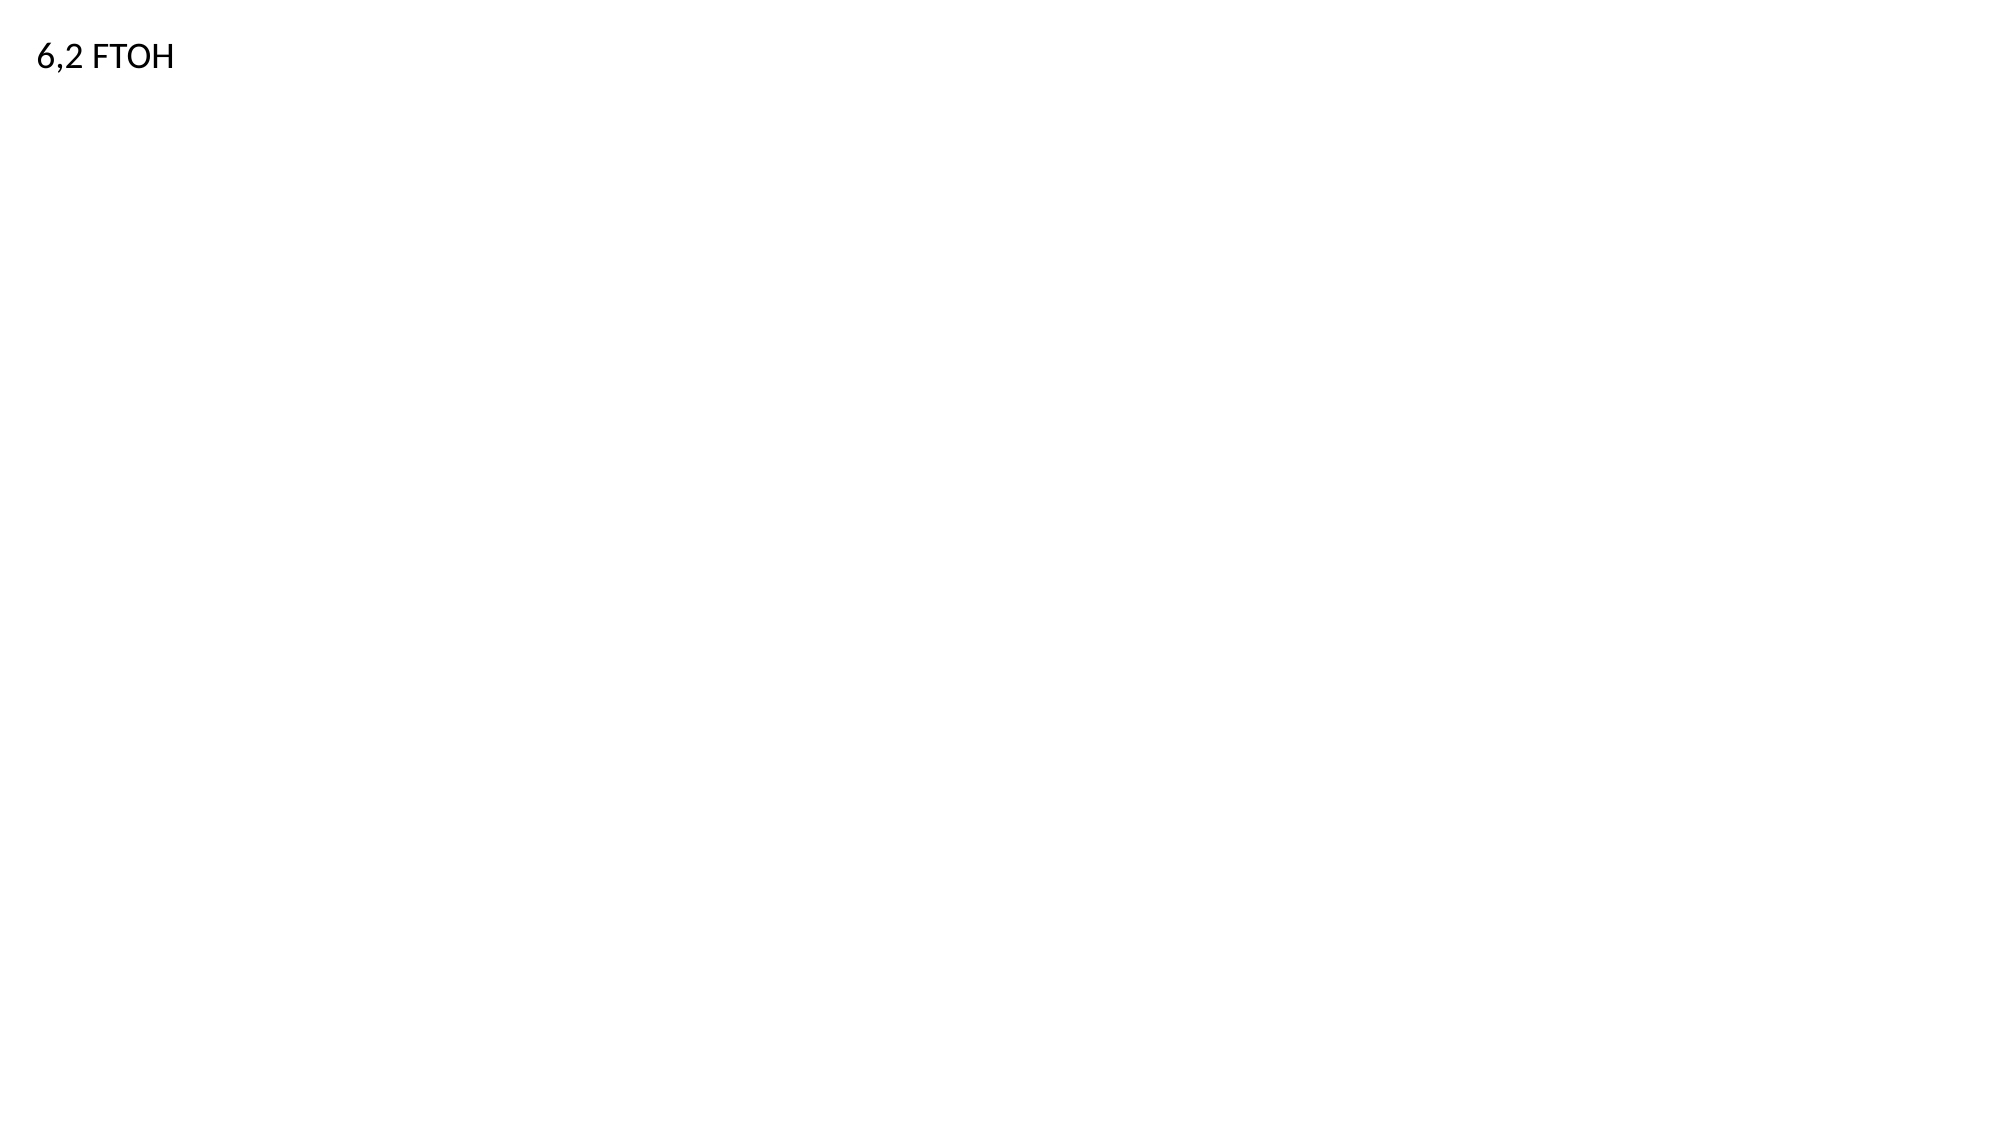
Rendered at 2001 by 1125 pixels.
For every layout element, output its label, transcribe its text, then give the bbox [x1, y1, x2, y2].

text_box 6,2 FTOH [21, 23, 1444, 83]
